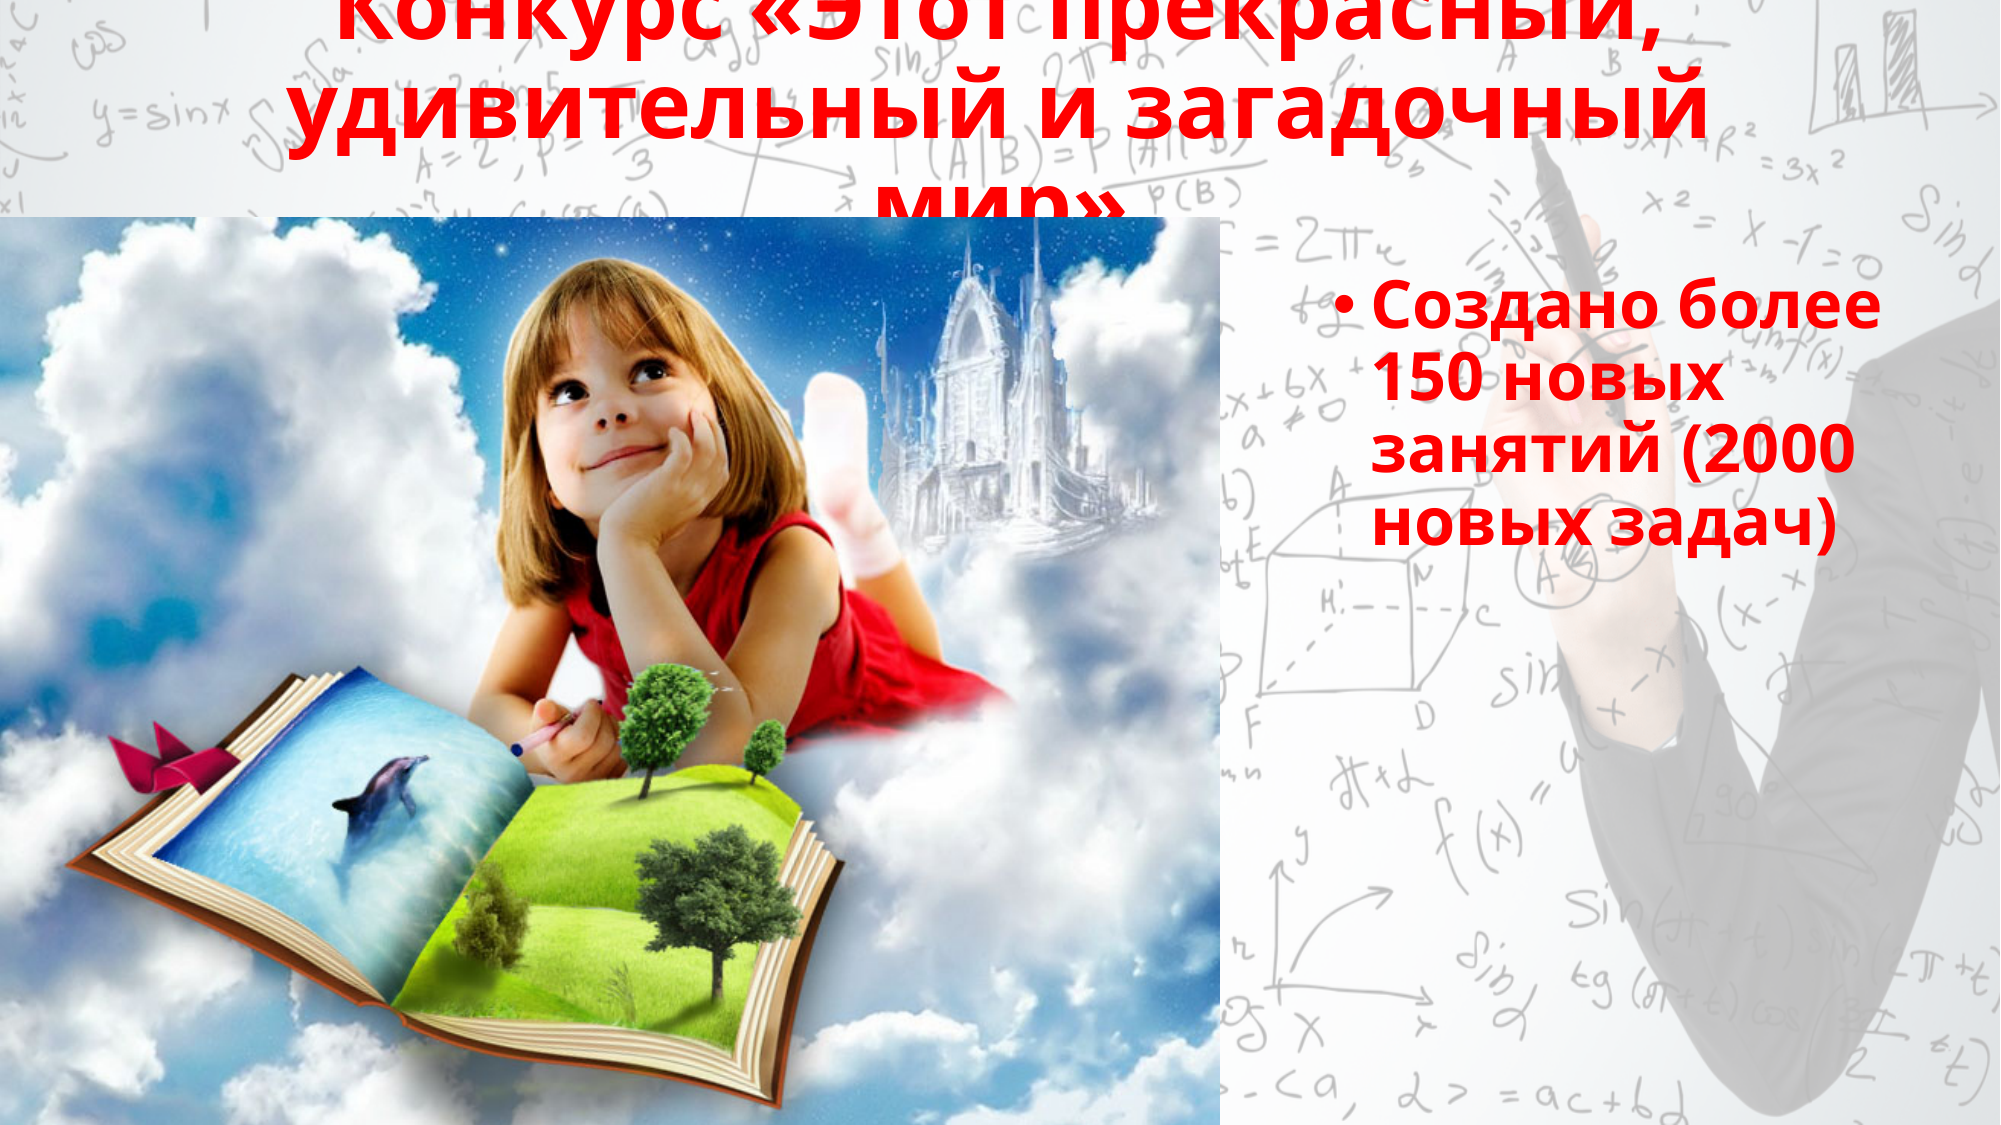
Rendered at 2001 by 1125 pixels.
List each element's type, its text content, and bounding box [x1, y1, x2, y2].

list Создано более 150 новых занятий (2000 новых задач) [1317, 263, 2000, 1125]
title Конкурс «Этот прекрасный, удивительный и загадочный мир» [137, 0, 1863, 218]
picture [0, 217, 1220, 1125]
